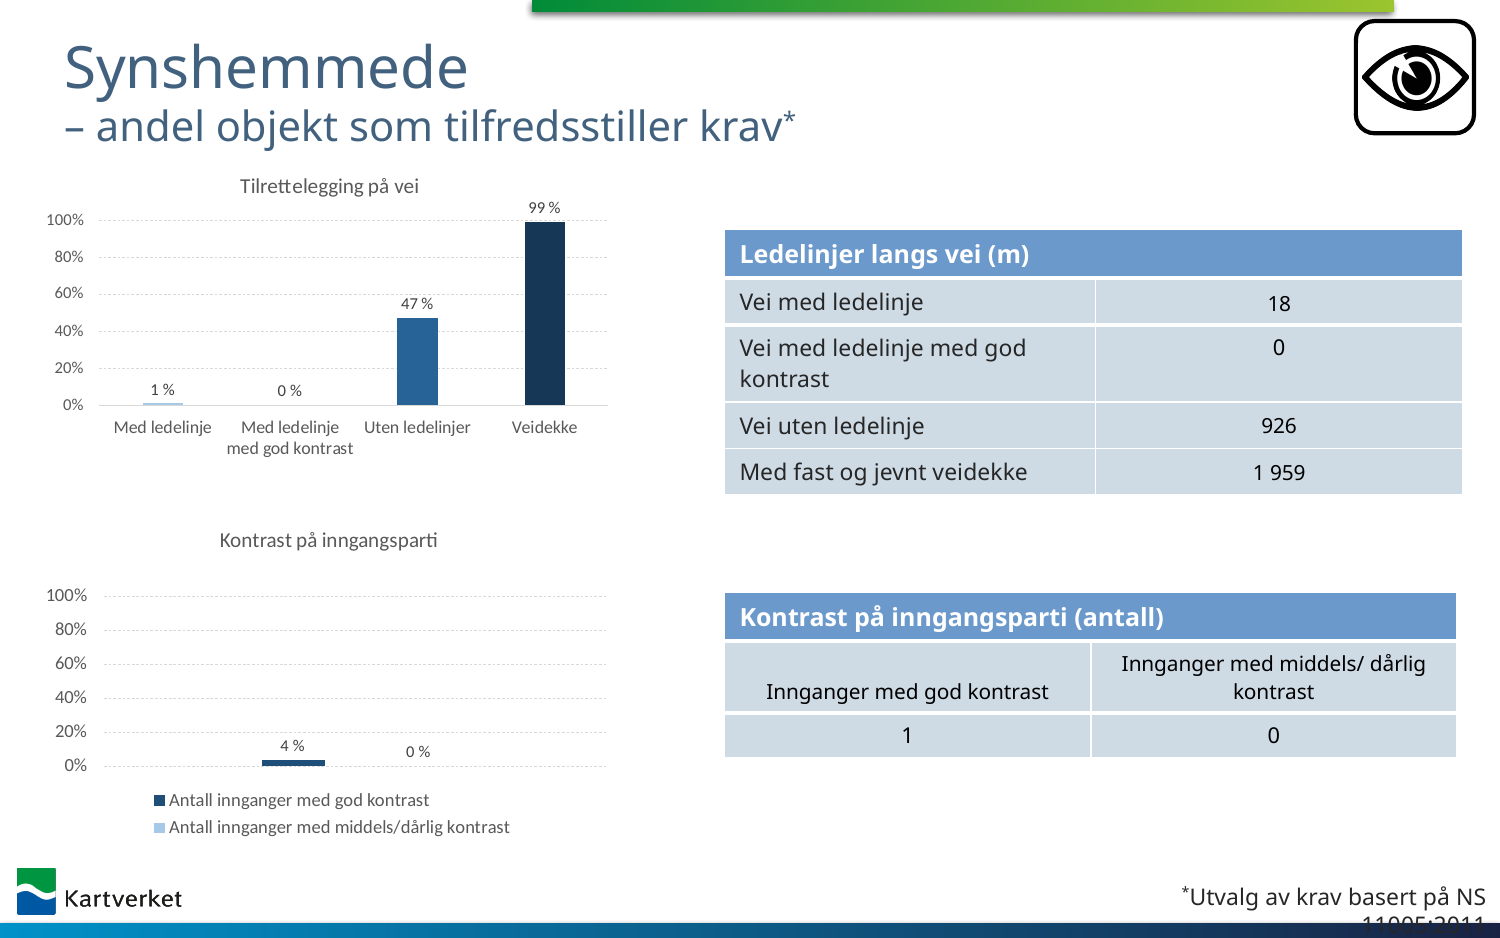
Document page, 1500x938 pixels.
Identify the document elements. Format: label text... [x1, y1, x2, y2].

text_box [1355, 20, 1475, 134]
table_header Kontrast på inngangsparti (antall) [725, 593, 1456, 639]
table_cell 1 959 [1096, 449, 1462, 494]
picture [41, 520, 617, 846]
table_header Ledelinjer langs vei (m) [725, 230, 1462, 276]
table_cell 926 [1096, 403, 1462, 448]
picture [41, 166, 618, 492]
text_box Synshemmede – andel objekt som tilfredsstiller krav* [49, 24, 1431, 158]
table_cell 18 [1096, 280, 1462, 323]
table_cell Med fast og jevnt veidekke [725, 449, 1095, 494]
table_cell 0 [1096, 327, 1462, 401]
table_cell Innganger med god kontrast [725, 643, 1090, 711]
table_cell Vei med ledelinje [725, 280, 1095, 323]
text_box *Utvalg av krav basert på NS 11005:2011 [1068, 873, 1500, 938]
table_cell 0 [1092, 715, 1456, 757]
table_cell Innganger med middels/ dårlig kontrast [1092, 643, 1456, 711]
table_cell Vei med ledelinje med god kontrast [725, 327, 1095, 401]
table_cell 1 [725, 715, 1090, 757]
table_cell Vei uten ledelinje [725, 403, 1095, 448]
